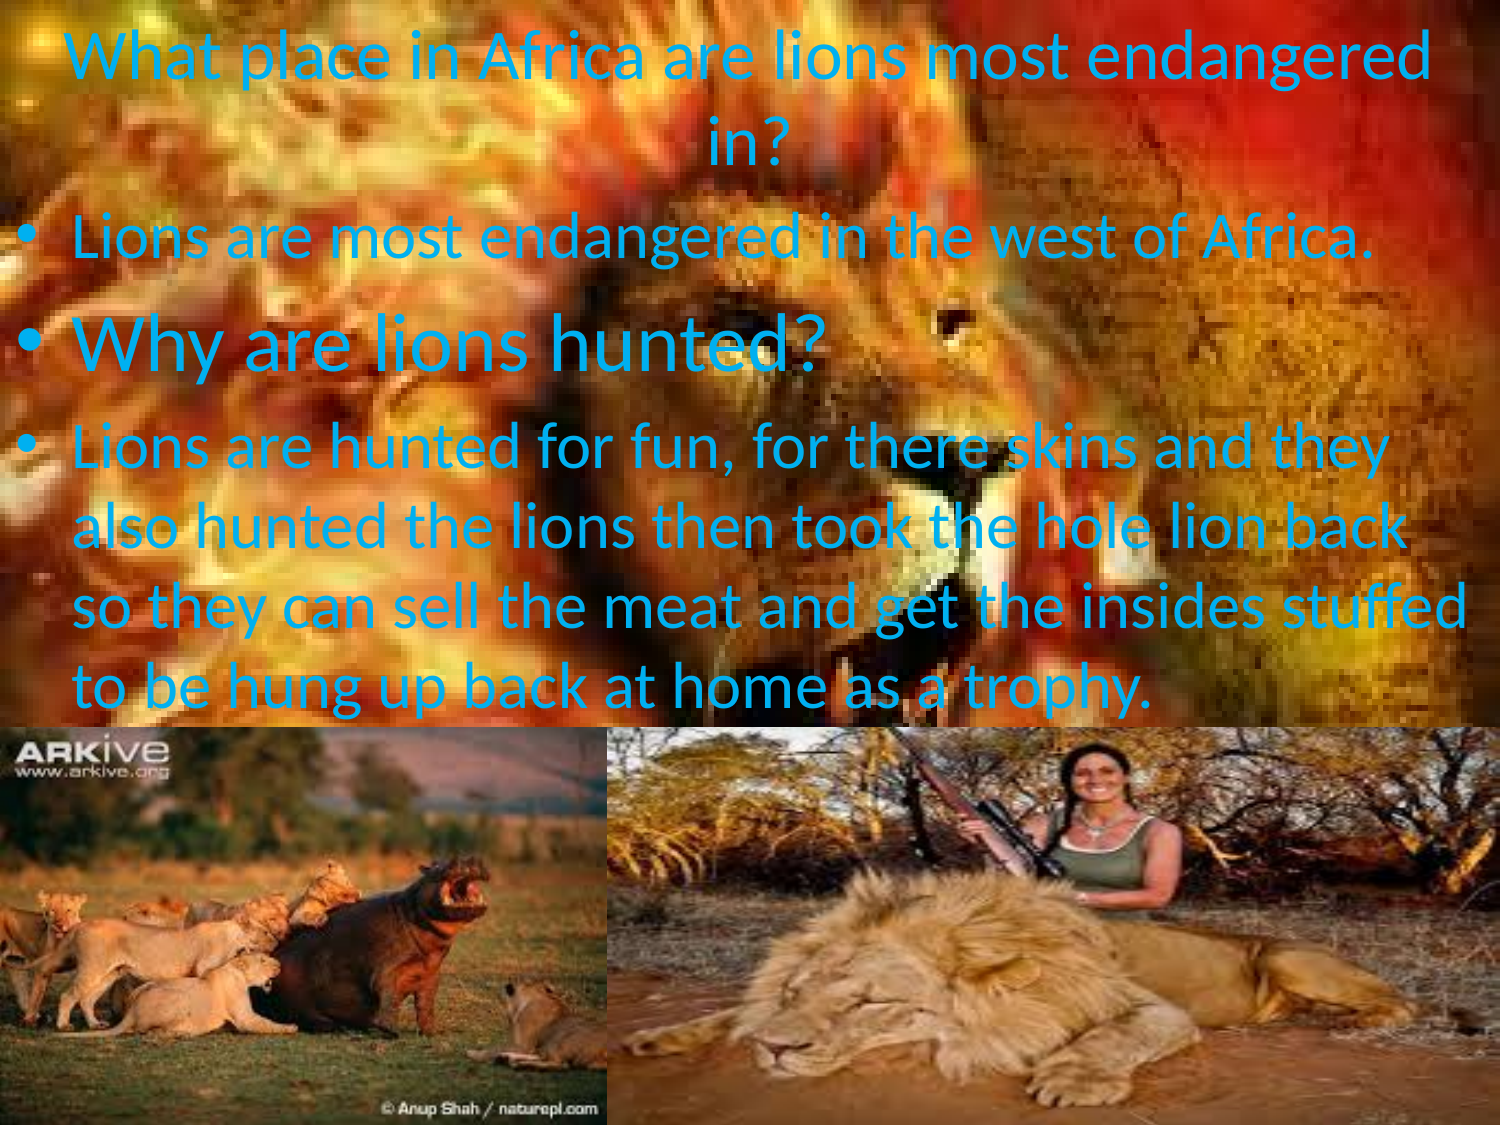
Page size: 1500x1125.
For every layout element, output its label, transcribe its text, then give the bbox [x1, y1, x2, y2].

list Lions are most endangered in the west of Africa. Why are lions hunted? Lions are hunted for fun, for there skins and they also hunted the lions then took the hole lion back so they can sell the meat and get the insides stuffed to be hung up back at home as a trophy. [0, 184, 1500, 727]
title What place in Africa are lions most endangered in? [0, 0, 1500, 184]
picture [0, 727, 1500, 1125]
